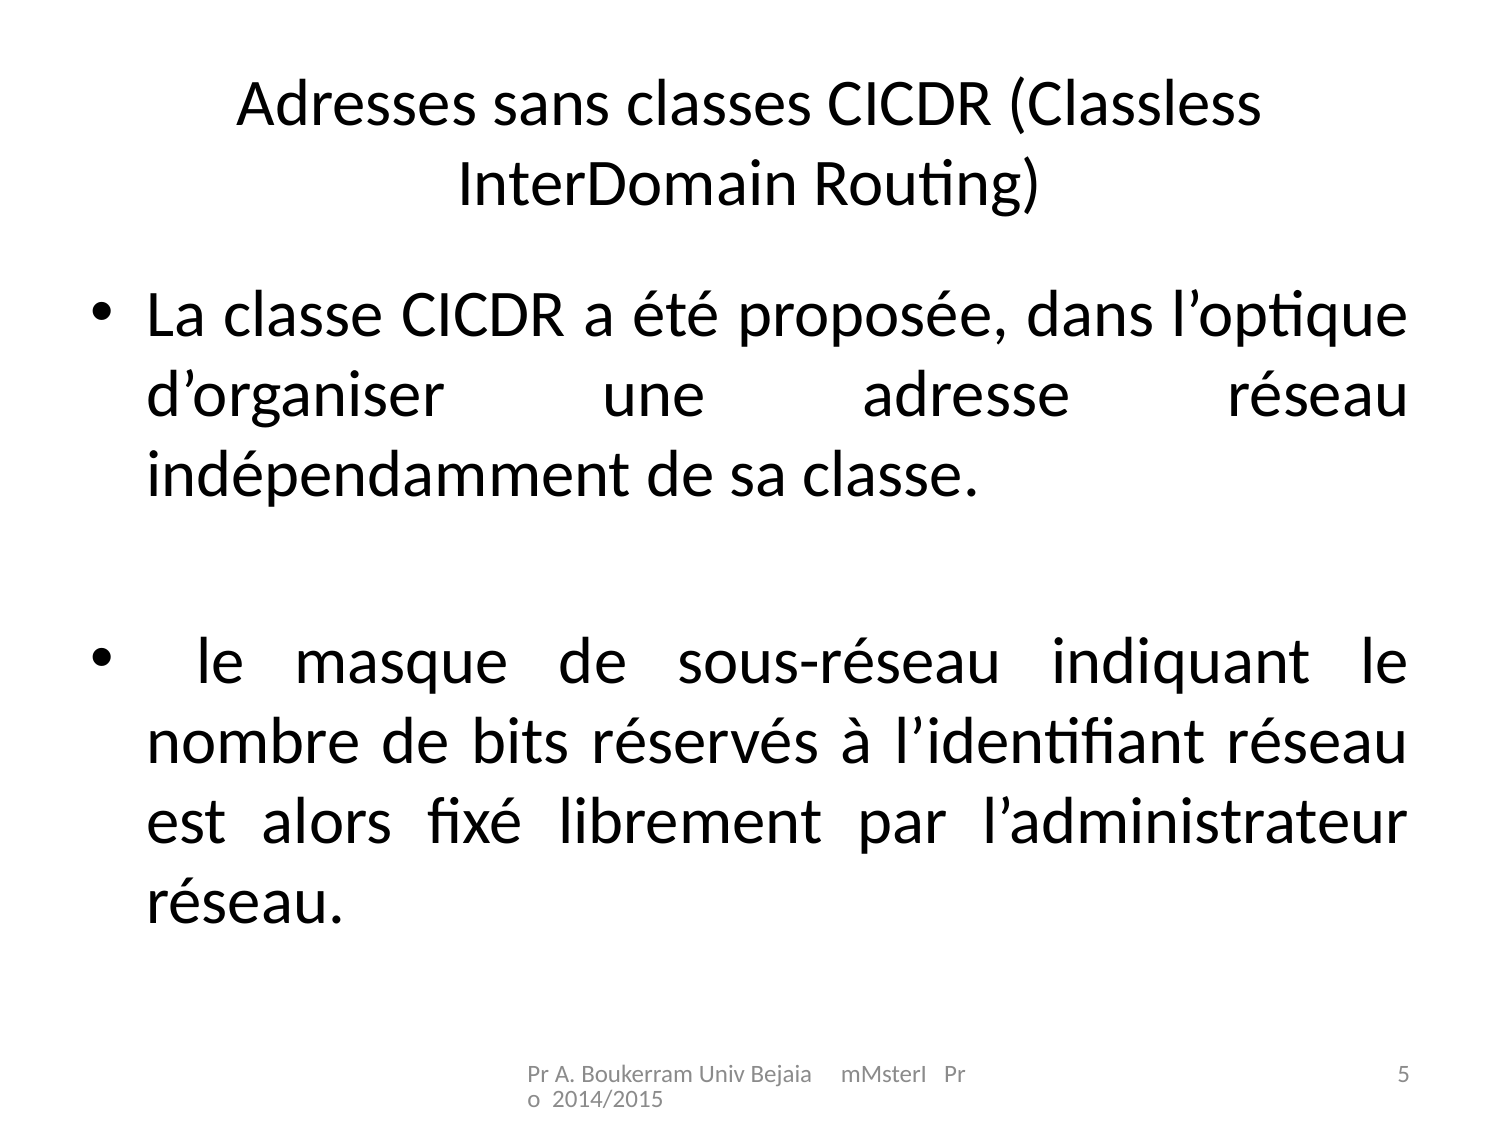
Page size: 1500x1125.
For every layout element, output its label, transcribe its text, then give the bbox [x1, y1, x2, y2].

list La classe CICDR a été proposée, dans l’optique d’organiser une adresse réseau indépendamment de sa classe. le masque de sous-réseau indiquant le nombre de bits réservés à l’identifiant réseau est alors fixé librement par l’administrateur réseau. [75, 262, 1425, 1005]
footer Pr A. Boukerram Univ Bejaia mMsterI Pro 2014/2015 [512, 1042, 988, 1103]
slide_number 5 [1074, 1042, 1425, 1103]
title Adresses sans classes CICDR (Classless InterDomain Routing) [75, 45, 1425, 233]
